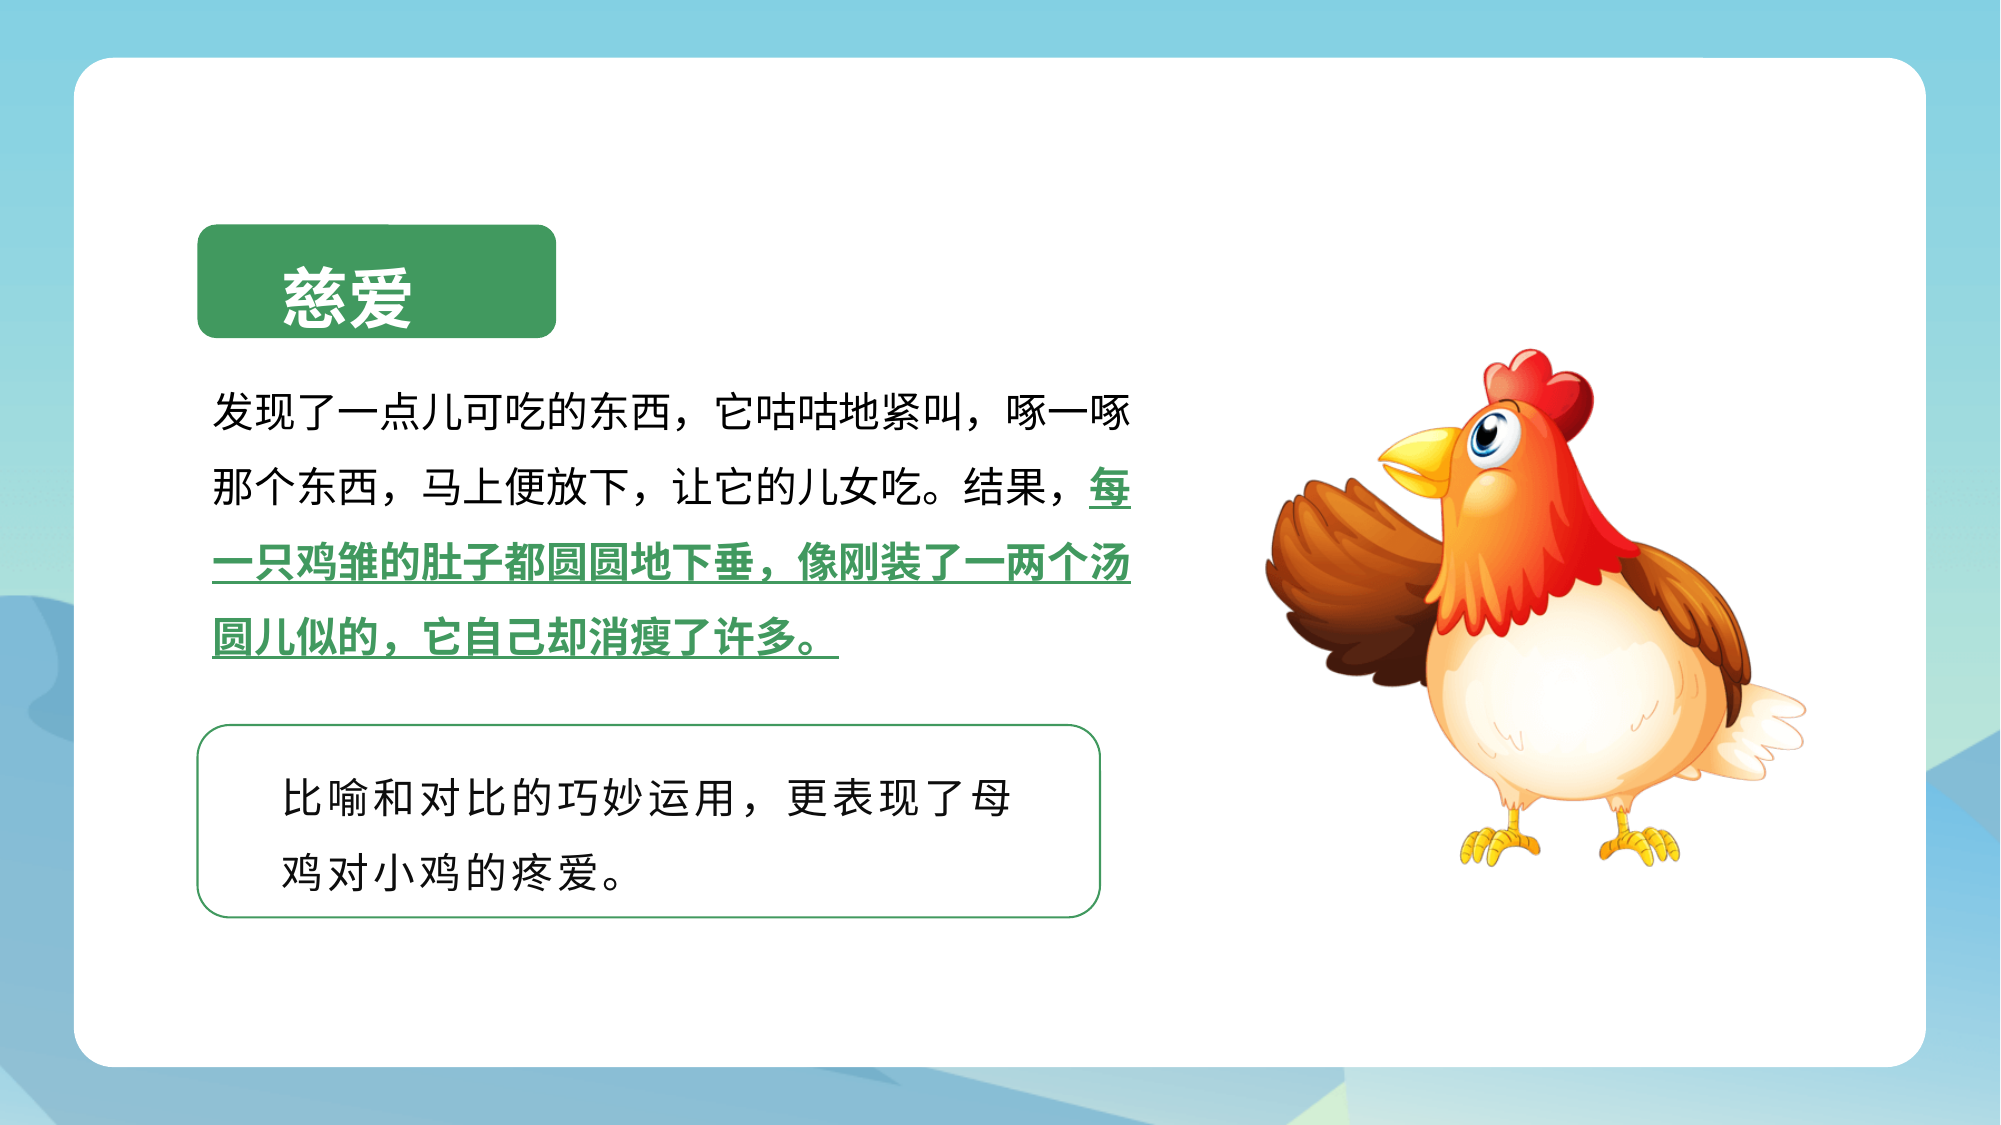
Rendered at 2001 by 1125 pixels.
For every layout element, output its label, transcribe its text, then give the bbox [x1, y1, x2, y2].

picture [0, 0, 2001, 1125]
text_box 发现了一点儿可吃的东西，它咕咕地紧叫，啄一啄那个东西，马上便放下，让它的儿女吃。结果，每一只鸡雏的肚子都圆圆地下垂，像刚装了一两个汤圆儿似的，它自己却消瘦了许多。 [197, 353, 1184, 669]
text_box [197, 724, 1100, 918]
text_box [197, 209, 557, 339]
